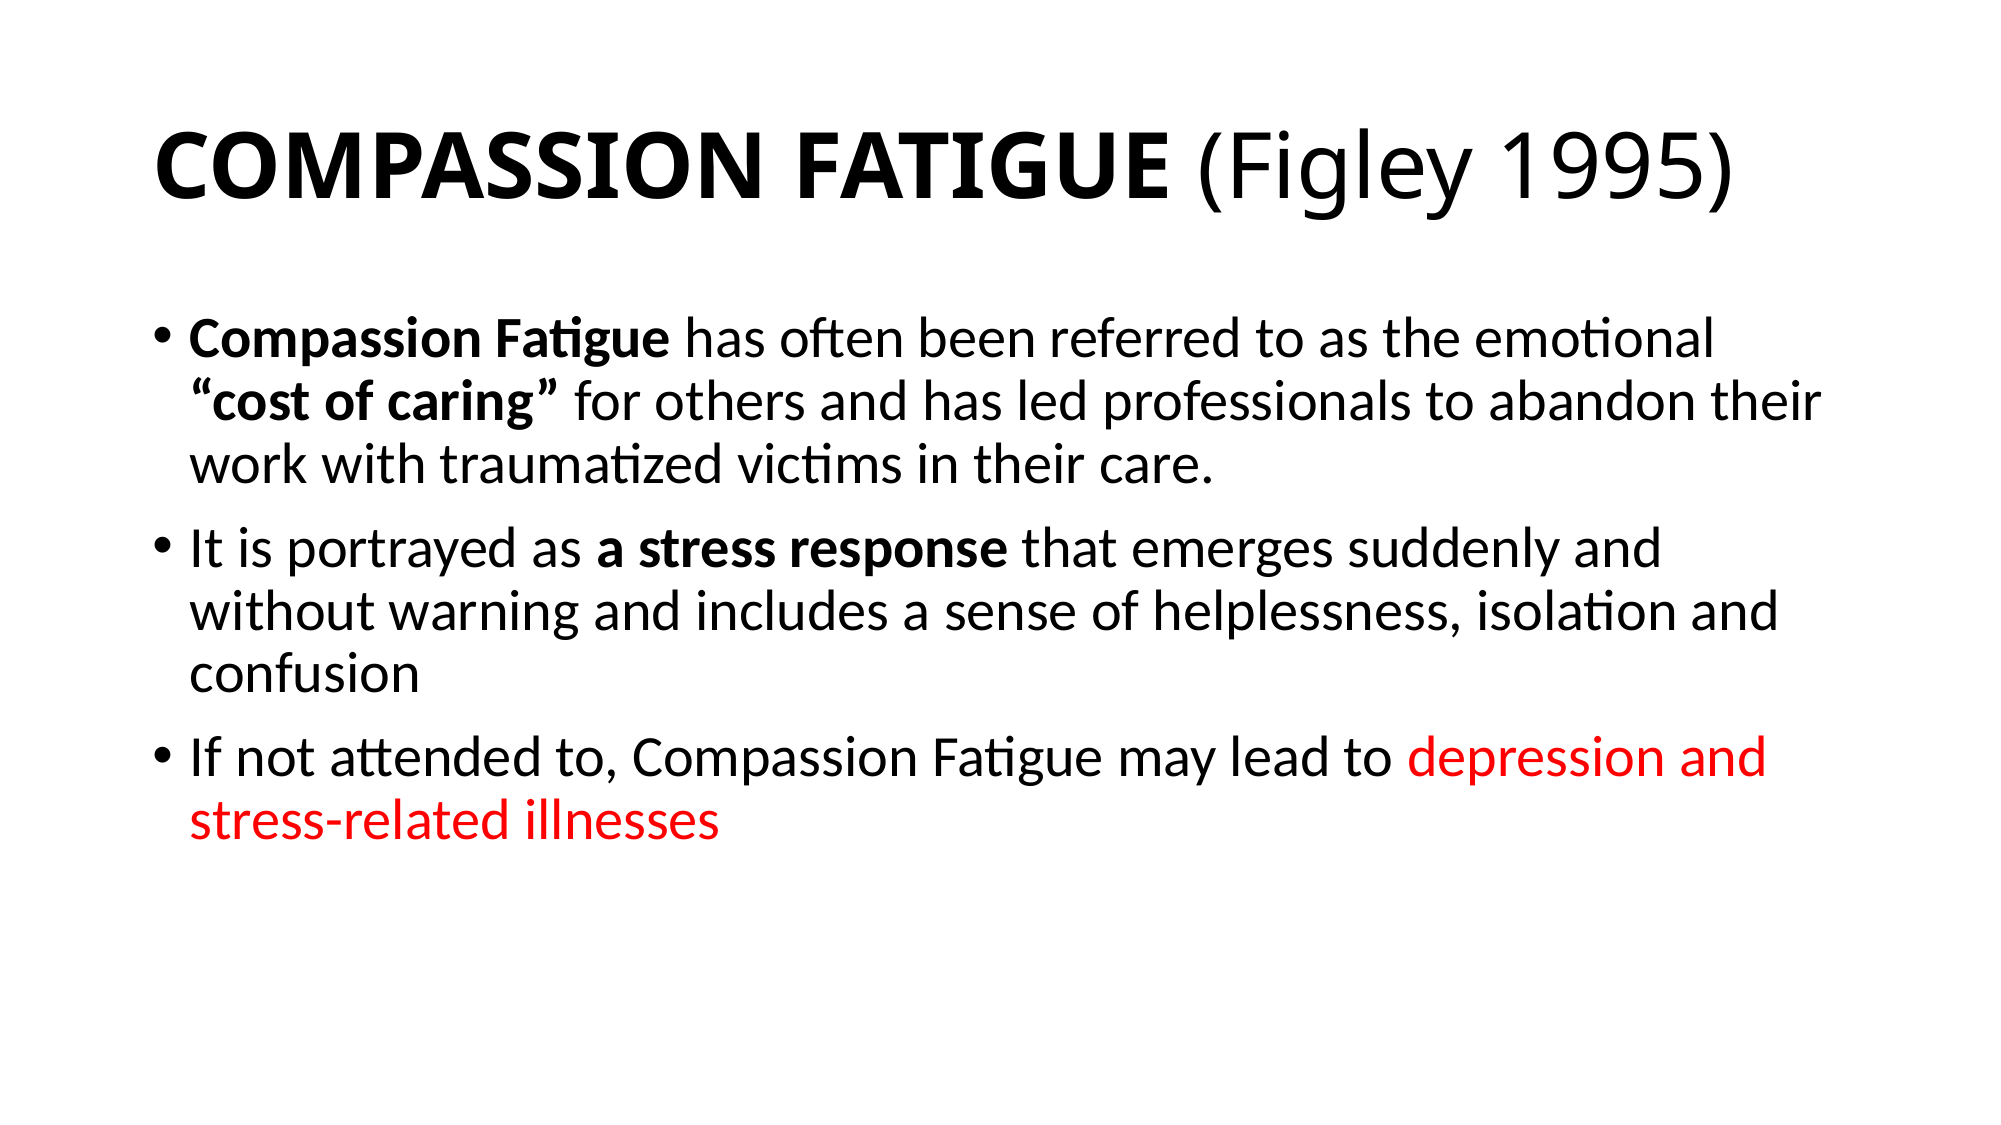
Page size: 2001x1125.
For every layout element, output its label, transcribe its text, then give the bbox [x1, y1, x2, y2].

list Compassion Fatigue has often been referred to as the emotional “cost of caring” for others and has led professionals to abandon their work with traumatized victims in their care. It is portrayed as a stress response that emerges suddenly and without warning and includes a sense of helplessness, isolation and confusion If not attended to, Compassion Fatigue may lead to depression and stress-related illnesses [137, 299, 1863, 1014]
title COMPASSION FATIGUE (Figley 1995) [137, 59, 1863, 278]
